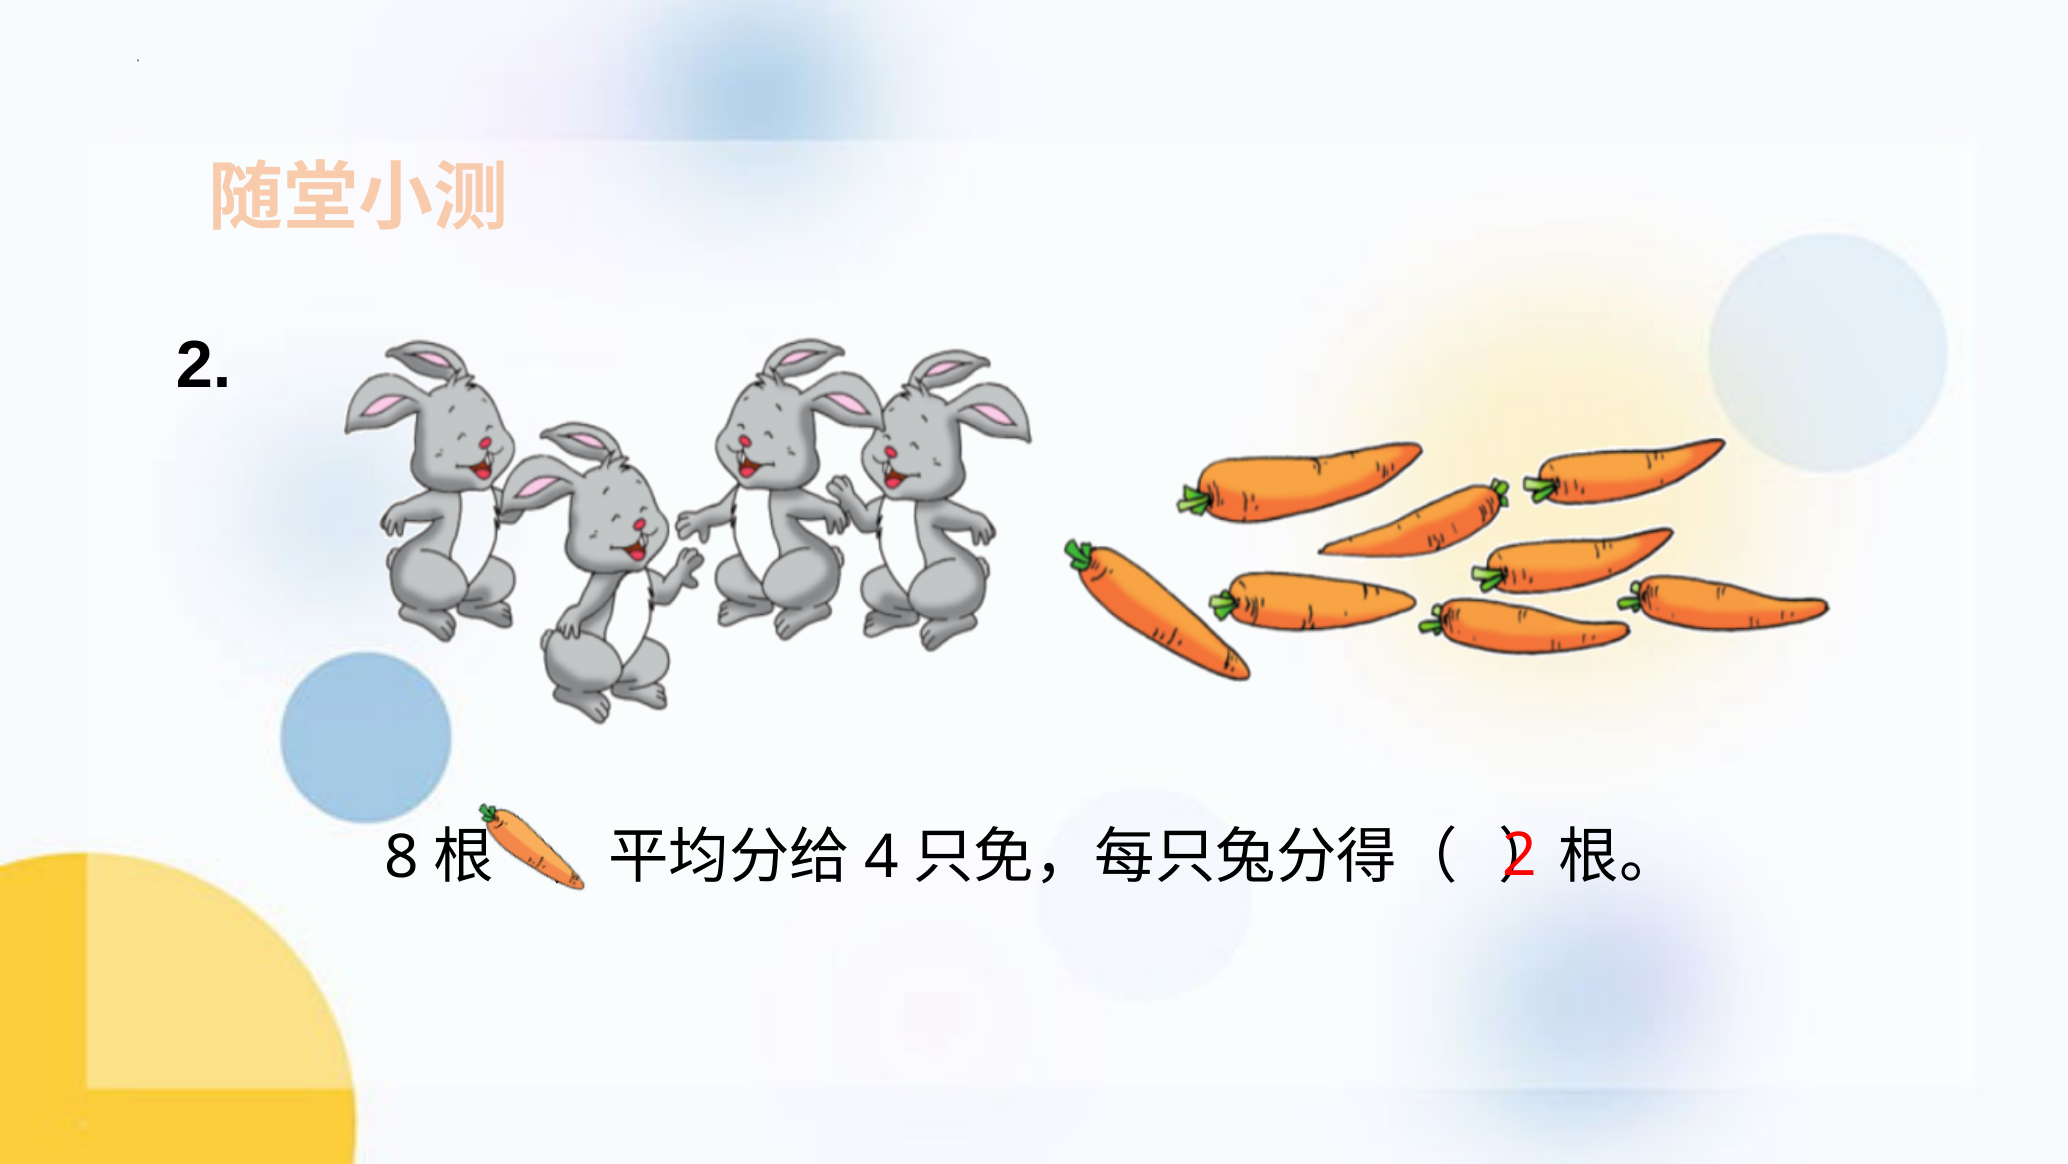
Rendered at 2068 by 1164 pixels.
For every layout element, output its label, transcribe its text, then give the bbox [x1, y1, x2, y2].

text_box 2. [160, 313, 294, 408]
text_box 8根 ，平均分给4只免，每只兔分得（ ）根。 [368, 787, 530, 898]
picture [0, 0, 2068, 1164]
text_box 随堂小测 [193, 140, 548, 246]
text_box 2 [1486, 785, 1579, 896]
text_box 8根 ，平均分给4只免，每只兔分得（ ）根。 [512, 787, 1699, 898]
